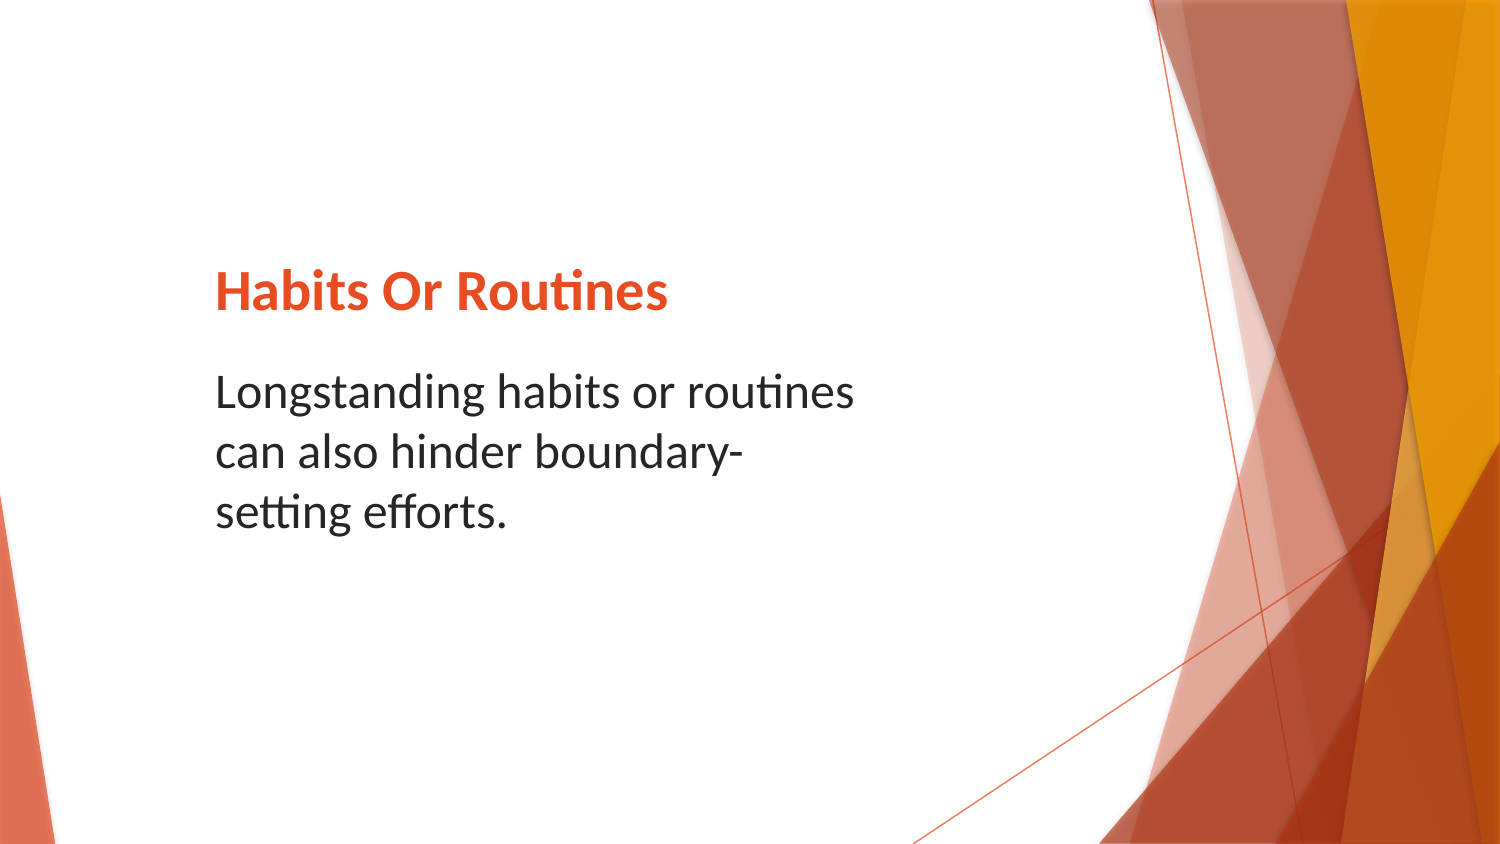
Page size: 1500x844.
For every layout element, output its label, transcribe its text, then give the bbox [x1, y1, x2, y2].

list Longstanding habits or routines can also hinder boundary-setting efforts. [200, 351, 880, 777]
title Habits Or Routines [200, 244, 1258, 344]
